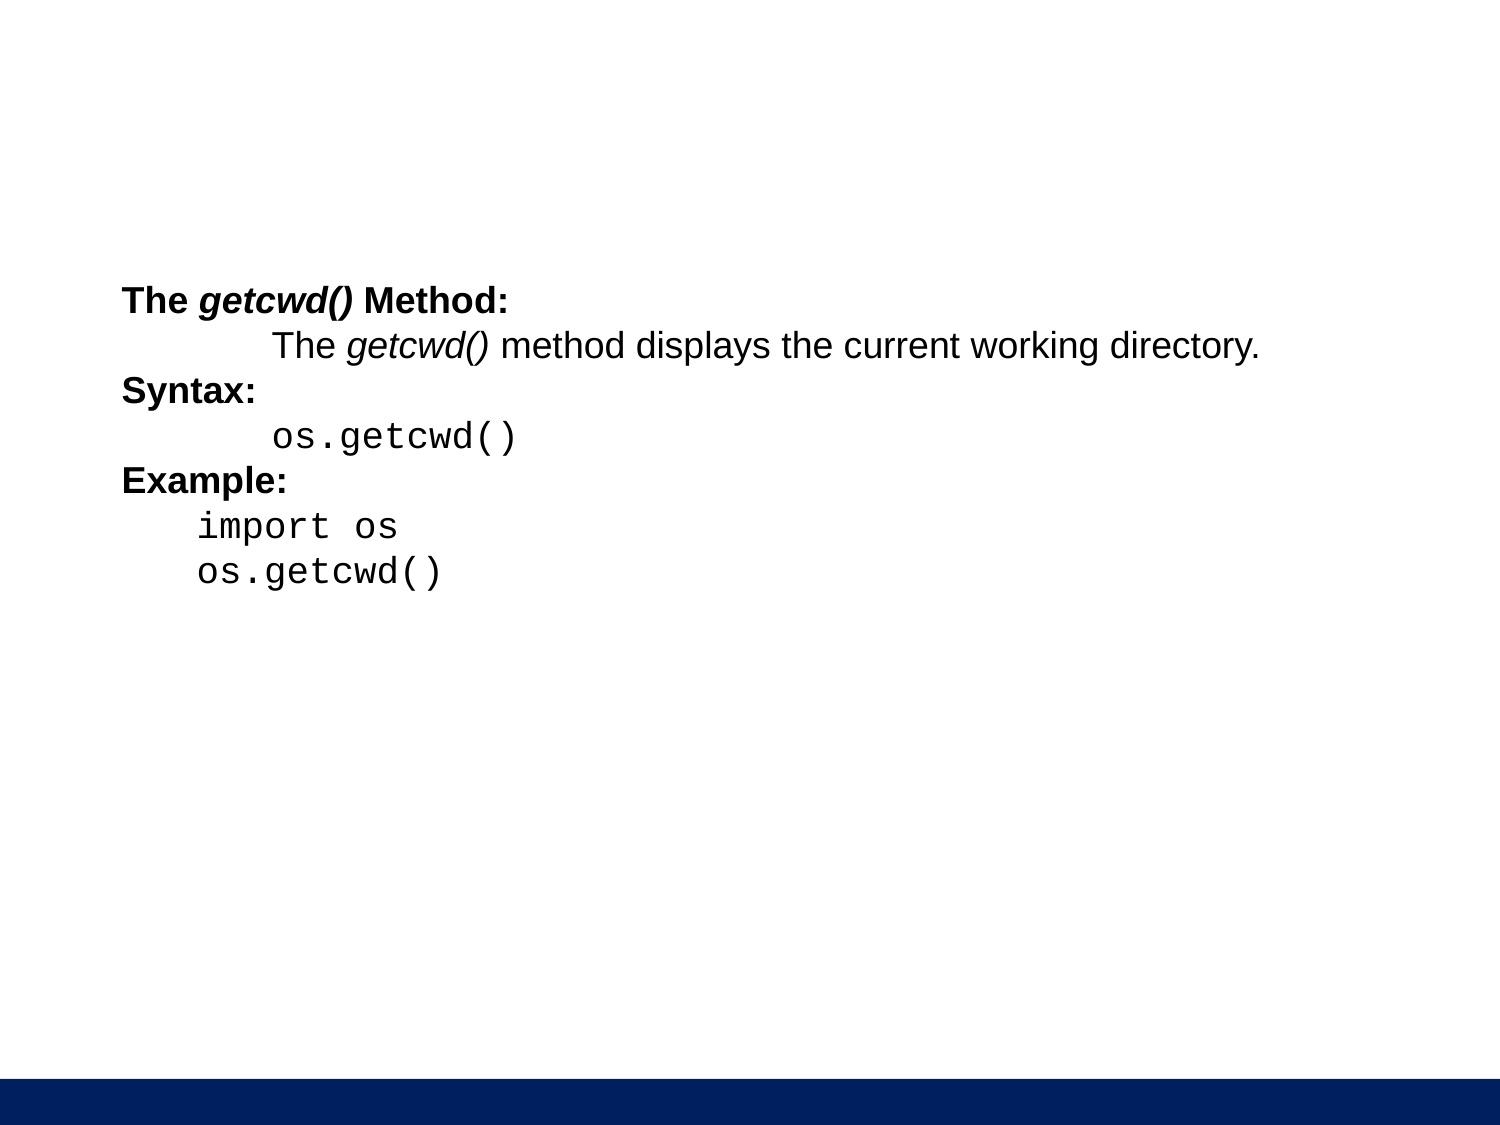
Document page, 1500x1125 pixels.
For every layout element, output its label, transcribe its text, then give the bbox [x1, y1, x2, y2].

list The getcwd() Method: The getcwd() method displays the current working directory. Syntax: os.getcwd() Example: import os os.getcwd() [121, 275, 1379, 514]
